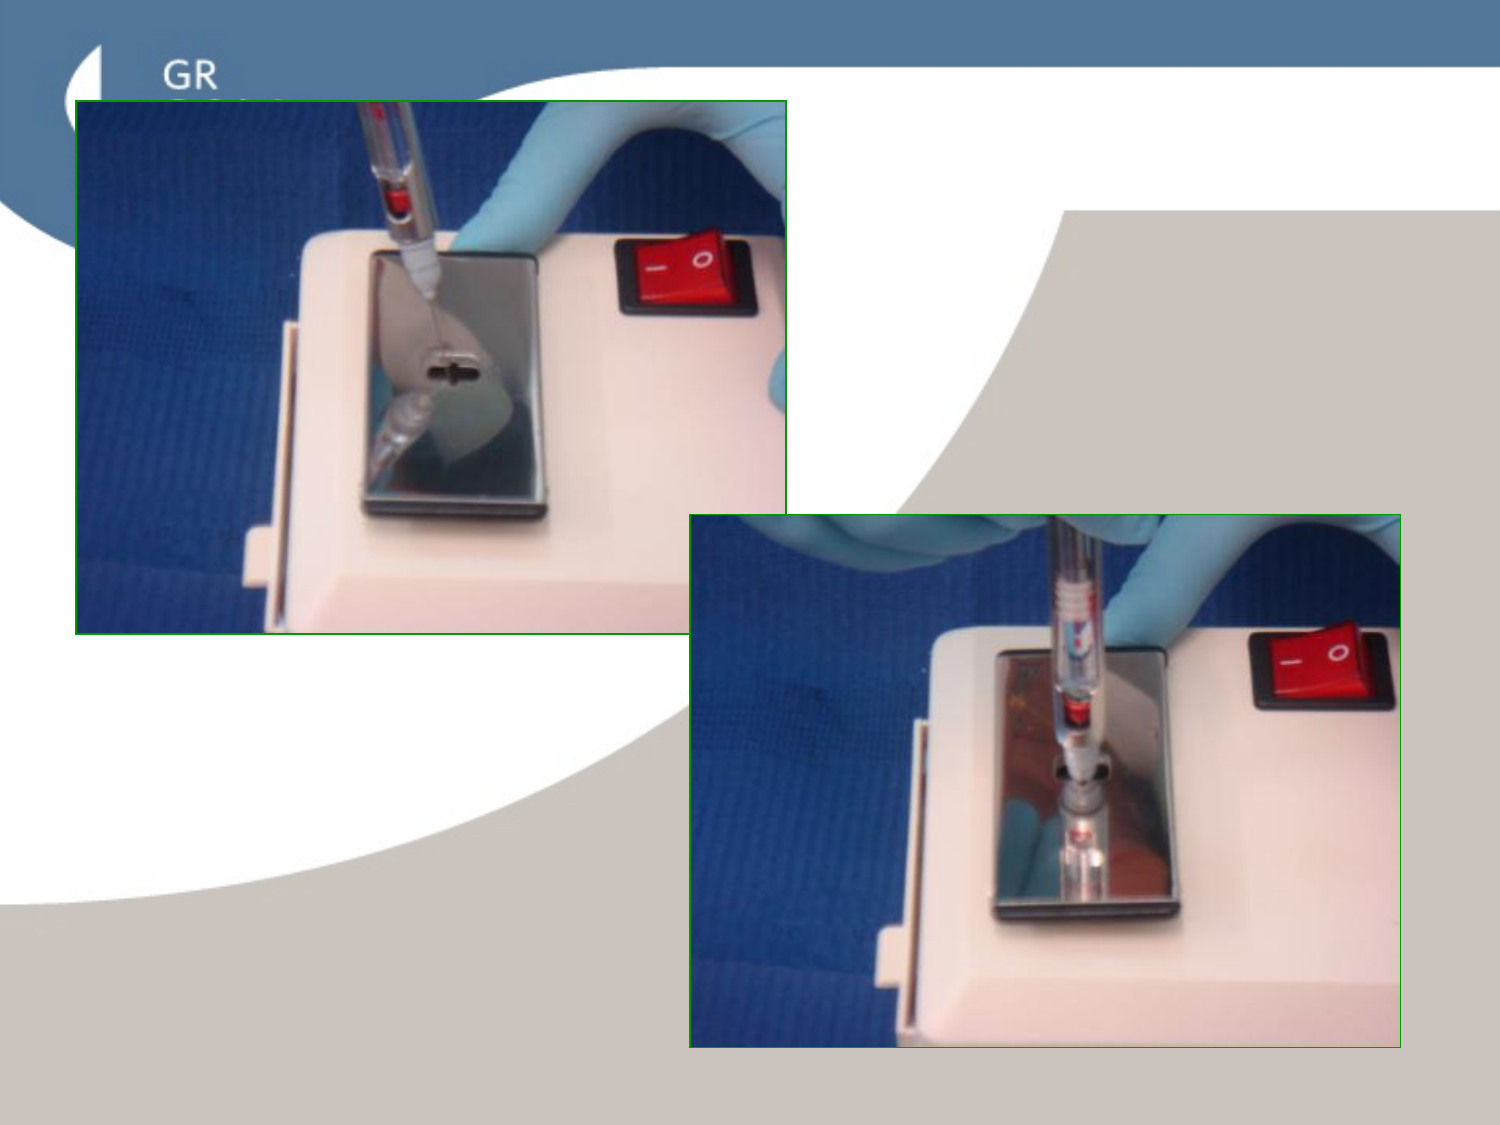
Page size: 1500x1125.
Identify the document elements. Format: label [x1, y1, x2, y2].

picture [76, 101, 1400, 1048]
